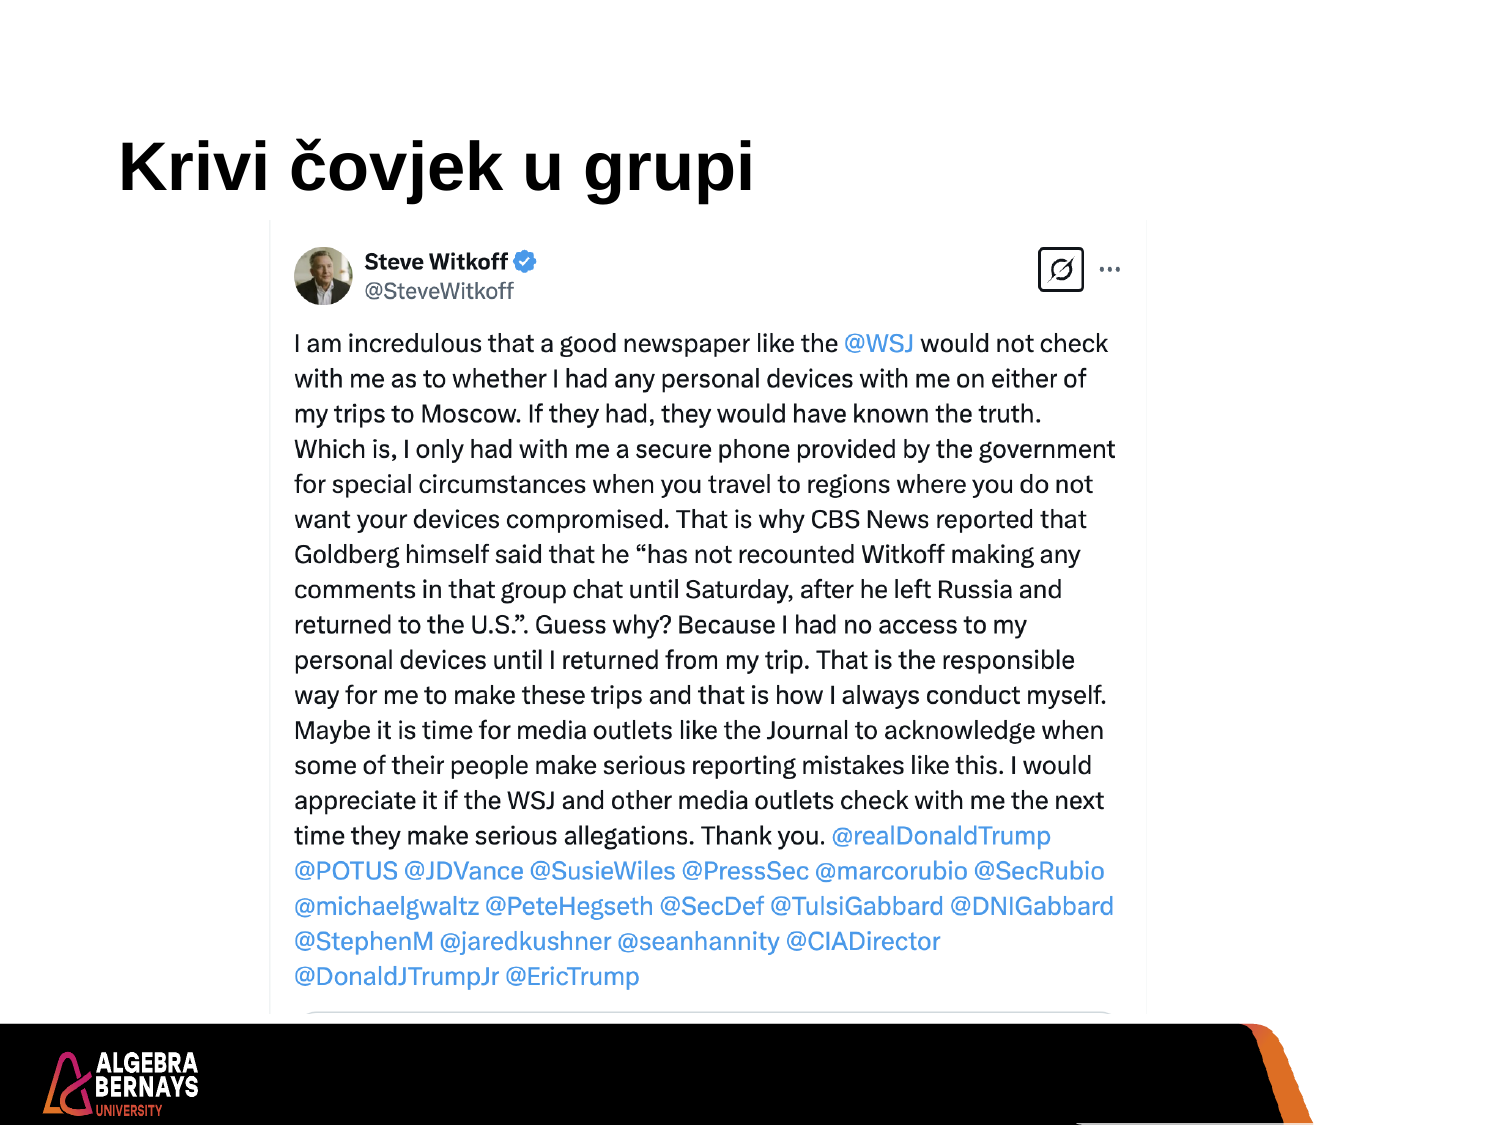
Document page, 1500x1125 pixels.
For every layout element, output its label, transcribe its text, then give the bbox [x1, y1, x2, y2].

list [265, 220, 1147, 1014]
picture [0, 1023, 1468, 1125]
title Krivi čovjek u grupi [103, 59, 1397, 278]
